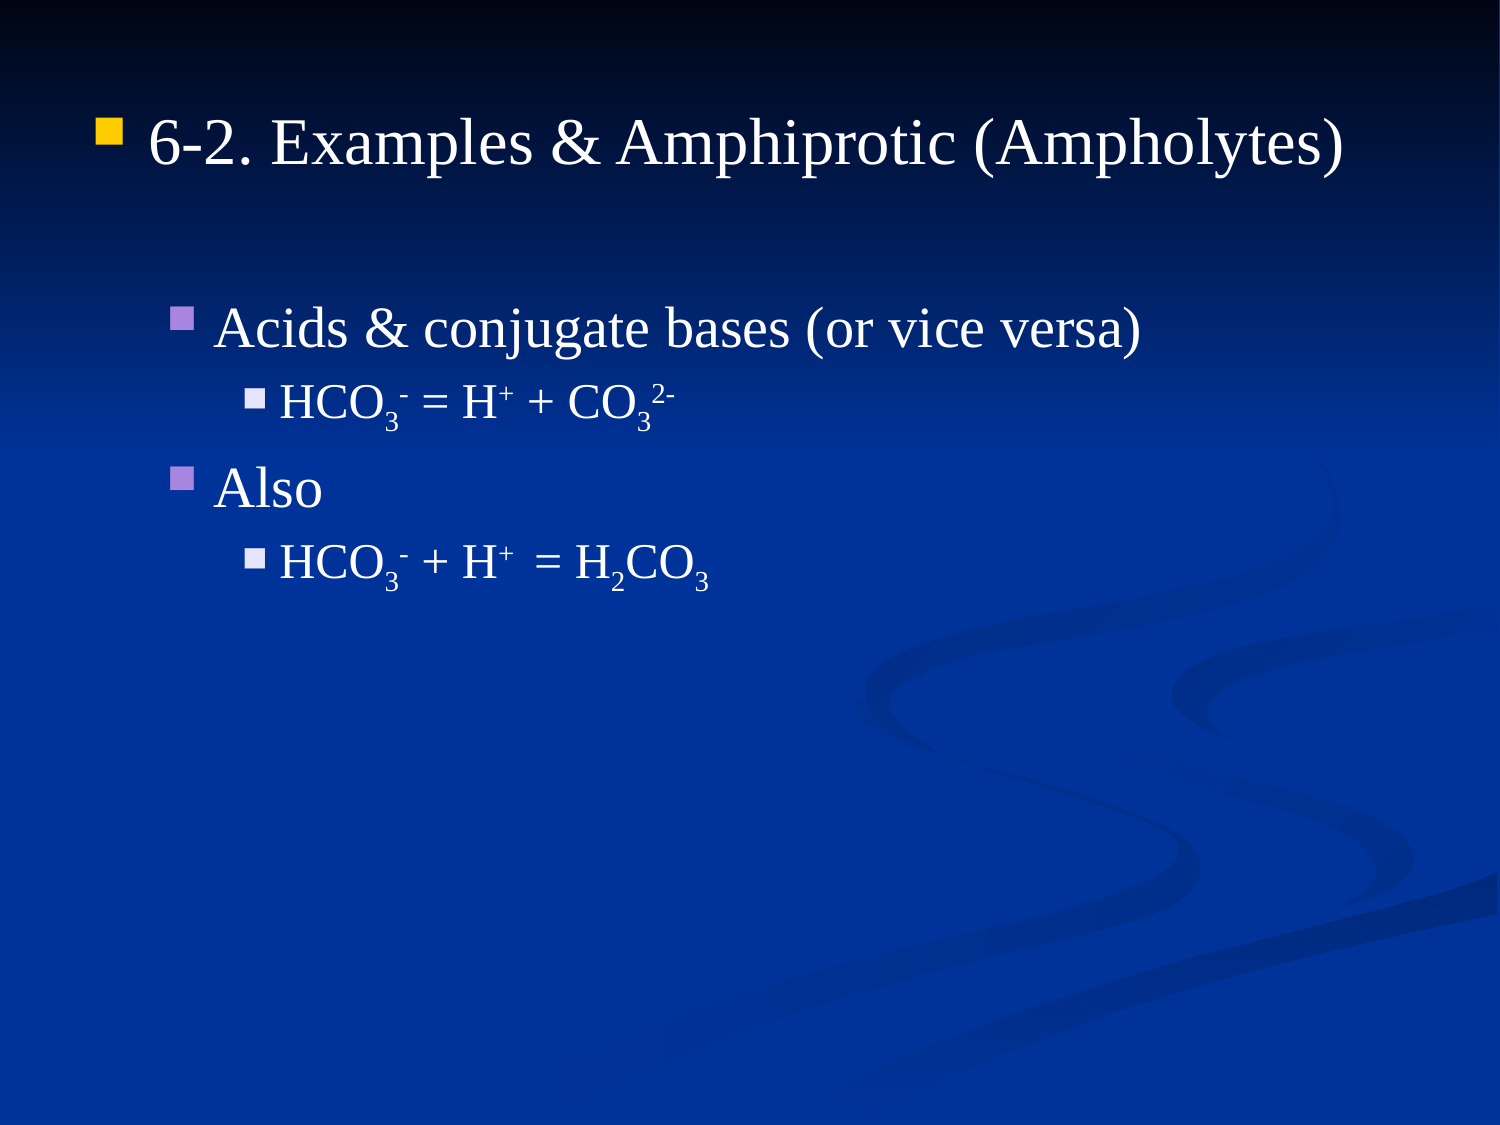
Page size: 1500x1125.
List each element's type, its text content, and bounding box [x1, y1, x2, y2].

list 6-2. Examples & Amphiprotic (Ampholytes) Acids & conjugate bases (or vice versa) HCO3- = H+ + CO32- Also HCO3- + H+ = H2CO3 [76, 89, 1428, 1036]
